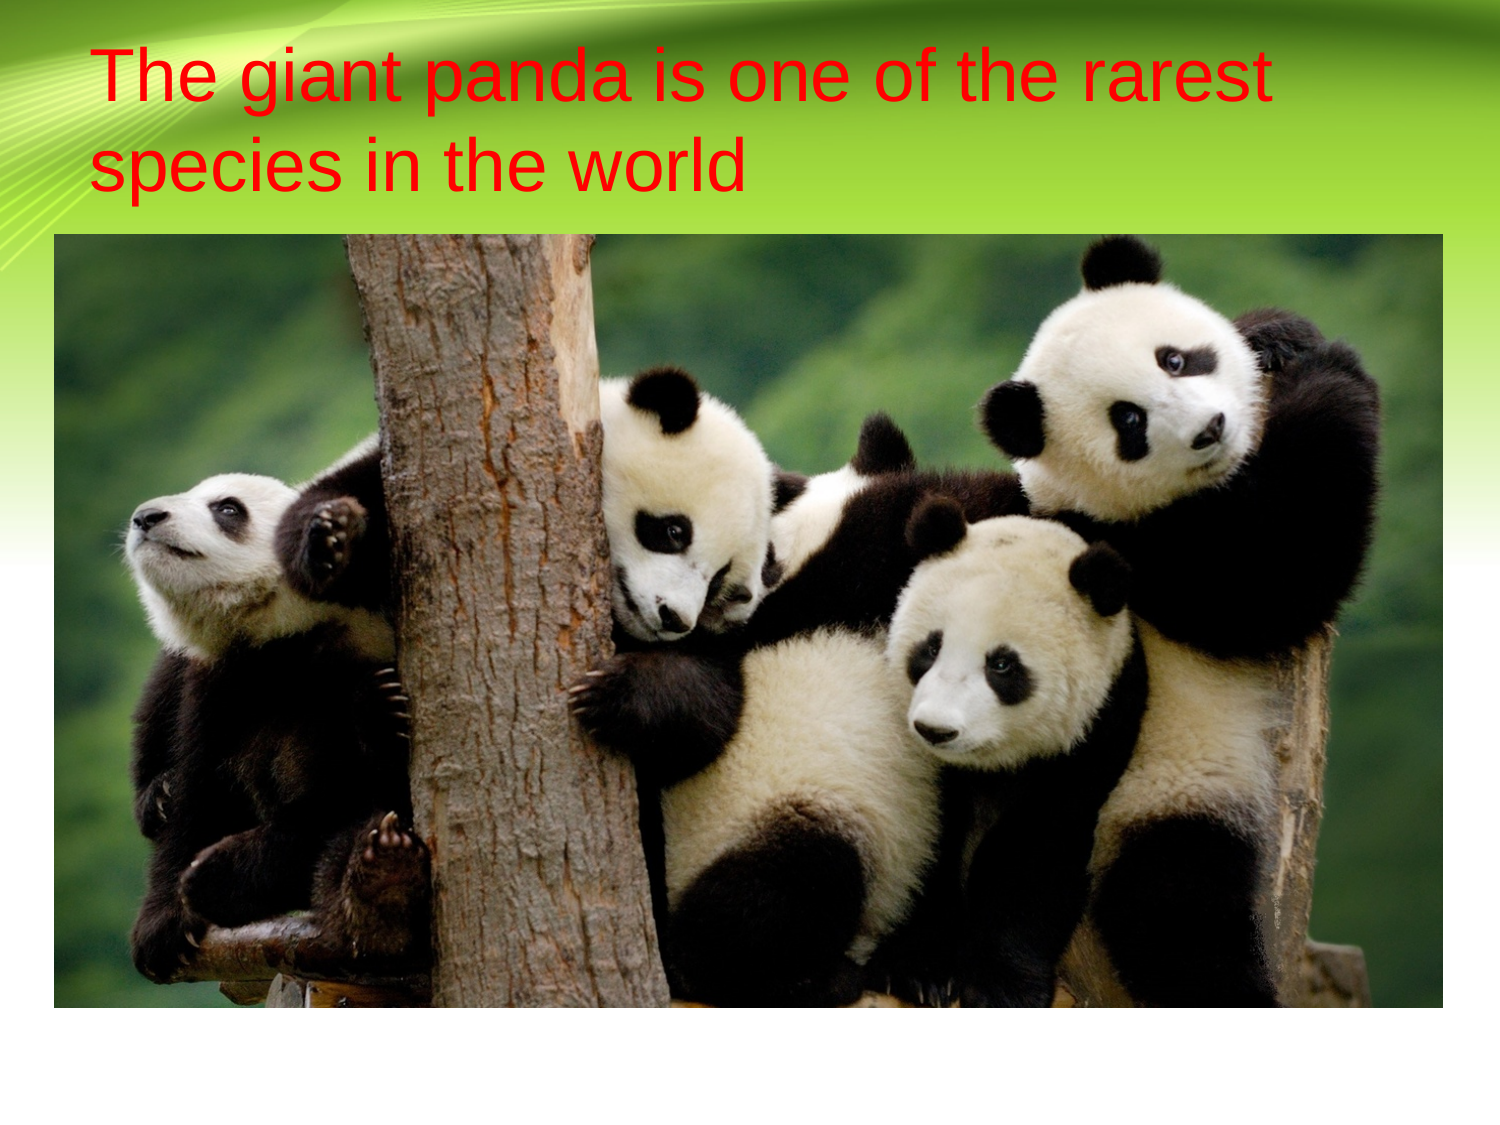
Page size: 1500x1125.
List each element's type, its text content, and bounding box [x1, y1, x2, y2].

picture [0, 0, 1500, 1125]
title The giant panda is one of the rarest species in the world [74, 30, 1426, 203]
